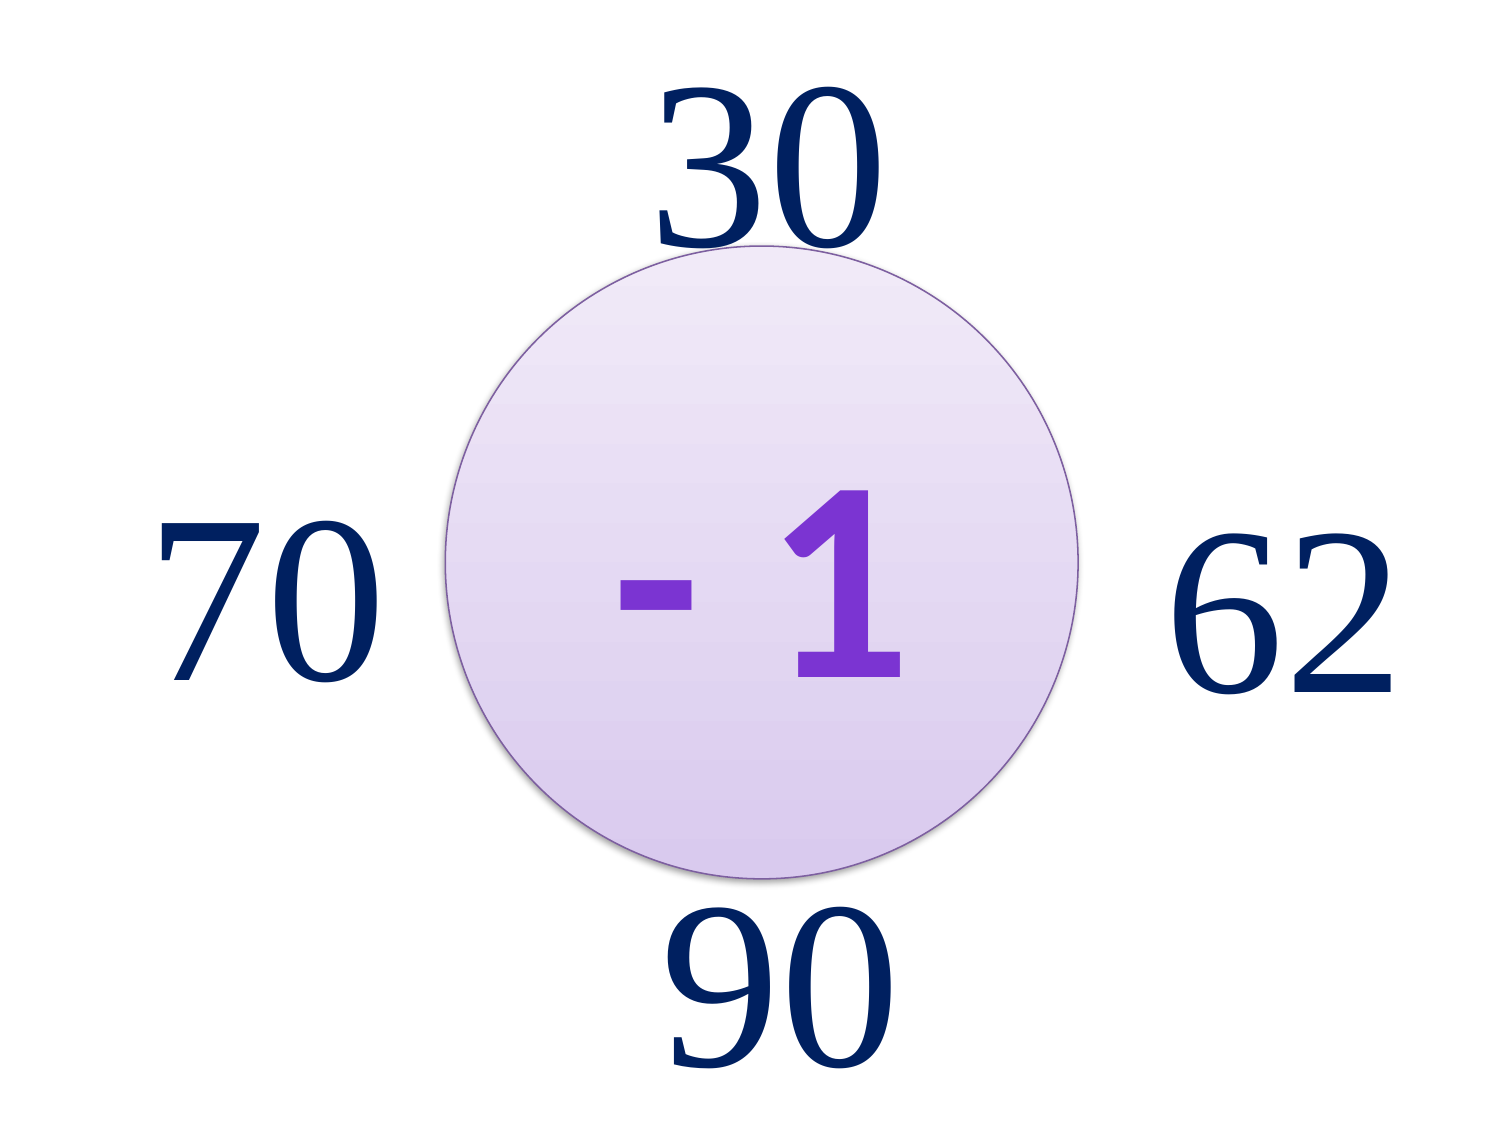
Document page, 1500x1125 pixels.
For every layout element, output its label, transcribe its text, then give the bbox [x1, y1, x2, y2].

text_box 62 [1149, 445, 1420, 748]
text_box 90 [645, 819, 916, 1122]
text_box - 1 [444, 272, 1079, 858]
text_box 70 [131, 433, 402, 736]
text_box 30 [634, 0, 904, 303]
